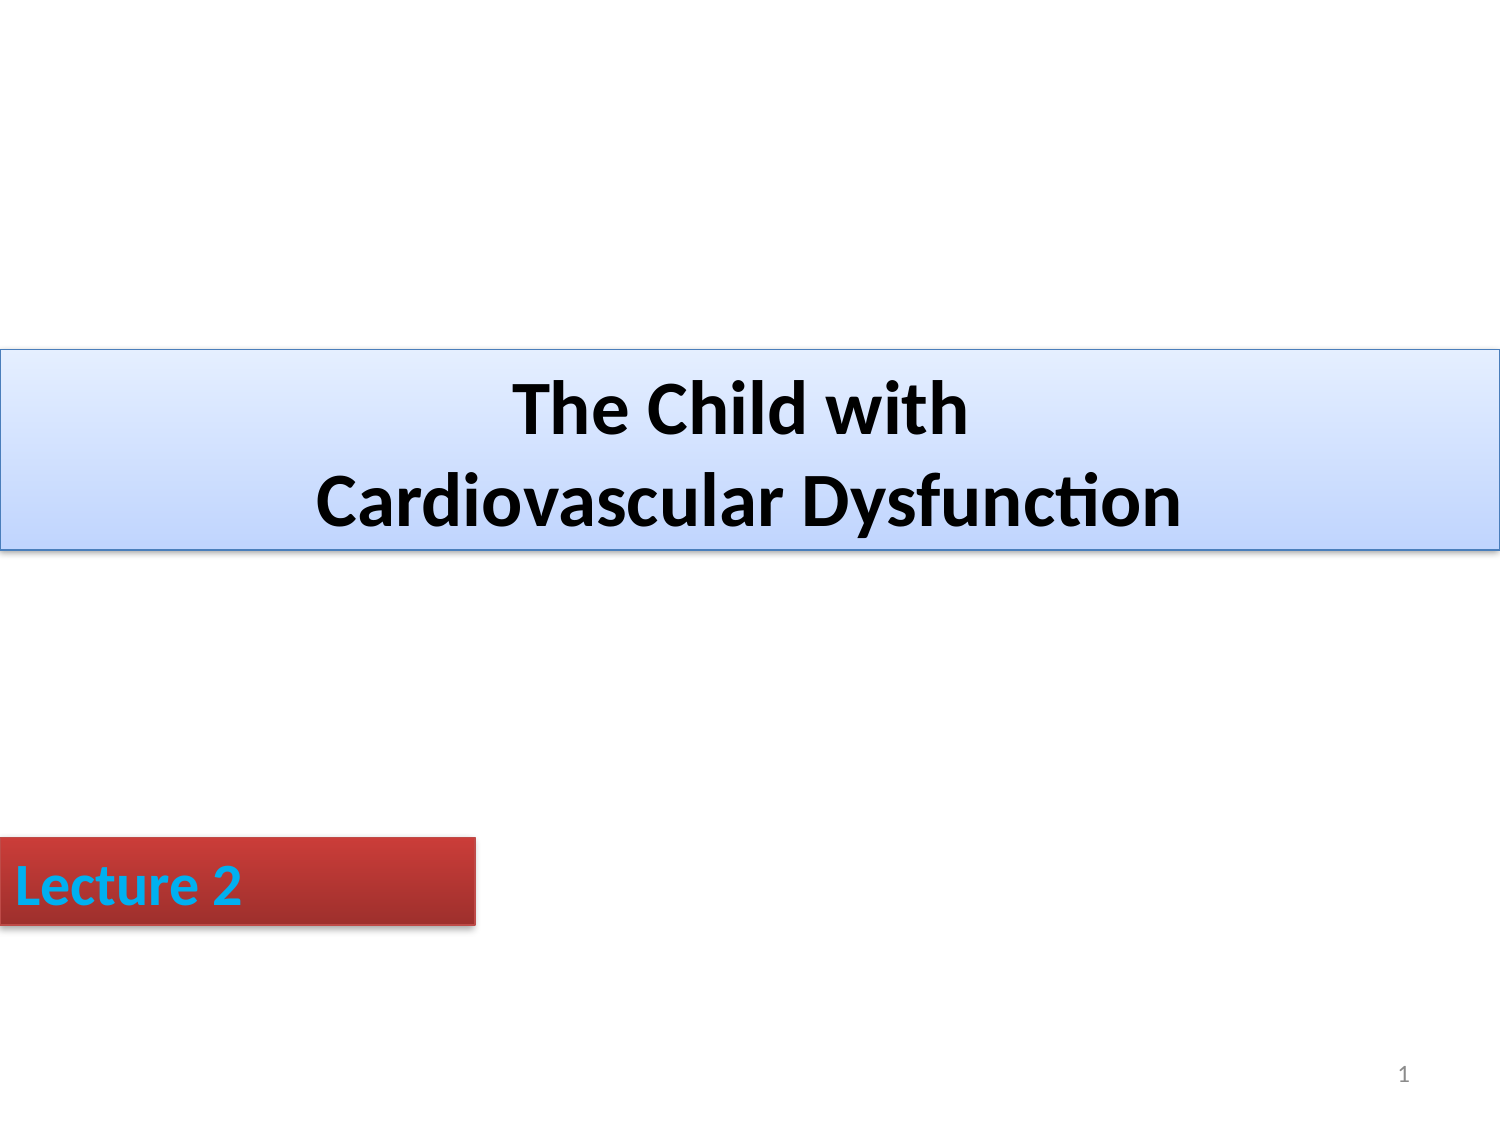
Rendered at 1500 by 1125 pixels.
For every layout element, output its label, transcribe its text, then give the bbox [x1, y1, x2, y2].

slide_number 1 [1074, 1042, 1425, 1103]
subtitle Lecture 2 [0, 837, 476, 926]
title The Child with Cardiovascular Dysfunction [0, 349, 1500, 551]
